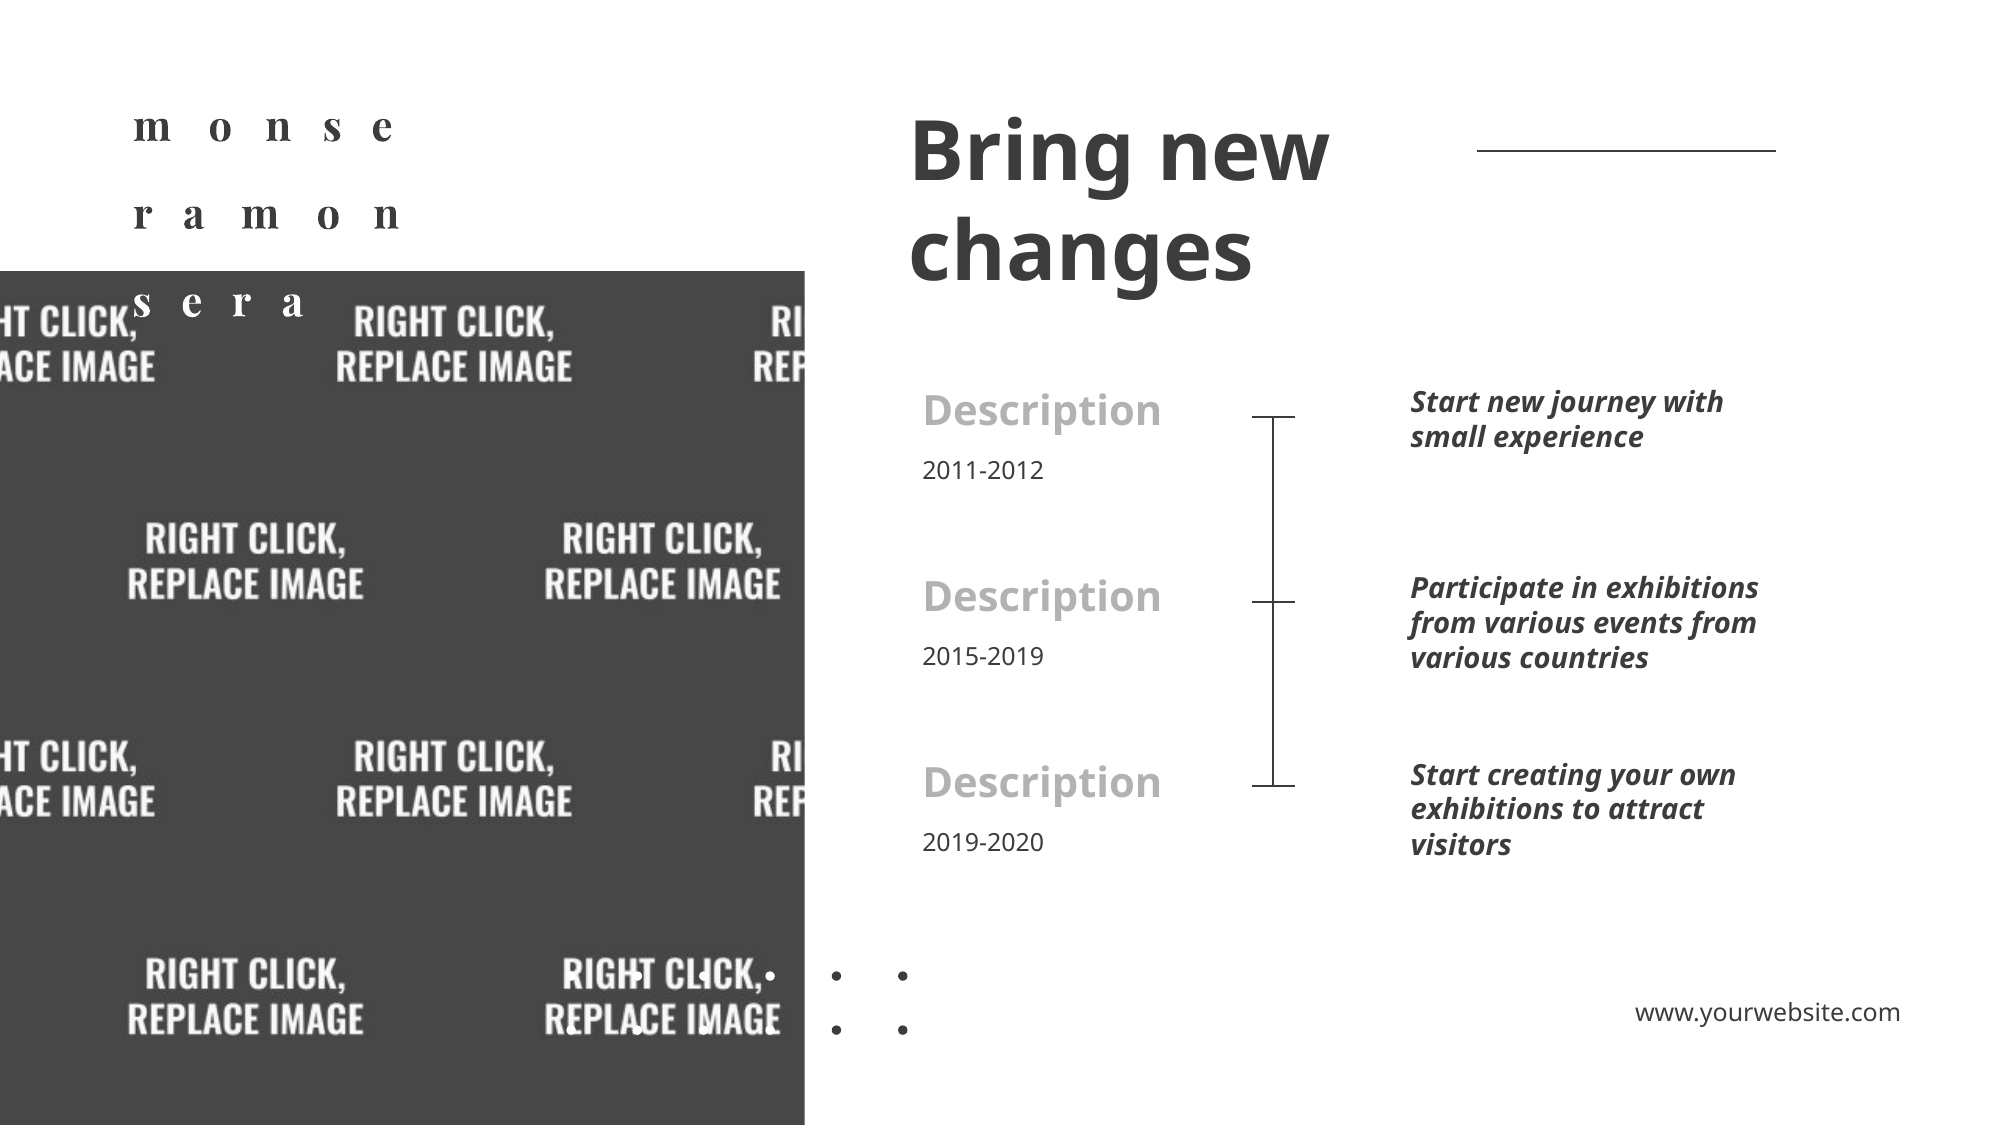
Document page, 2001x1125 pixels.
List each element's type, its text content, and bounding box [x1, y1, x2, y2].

text_box Start creating your own exhibitions to attract visitors [1395, 748, 1822, 869]
text_box Participate in exhibitions from various events from various countries [1395, 562, 1822, 683]
text_box Description [907, 748, 1221, 814]
text_box Start new journey with small experience [1395, 376, 1765, 461]
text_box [134, 118, 399, 318]
list Bring new changes [893, 87, 1529, 307]
text_box 2019-2020 [907, 814, 1173, 865]
picture [0, 271, 805, 1125]
text_box www.yourwebsite.com [1545, 989, 1917, 1035]
text_box Description [907, 376, 1221, 442]
text_box 2015-2019 [907, 628, 1173, 679]
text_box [566, 971, 908, 1035]
text_box Description [907, 562, 1221, 628]
text_box 2011-2012 [907, 442, 1173, 492]
